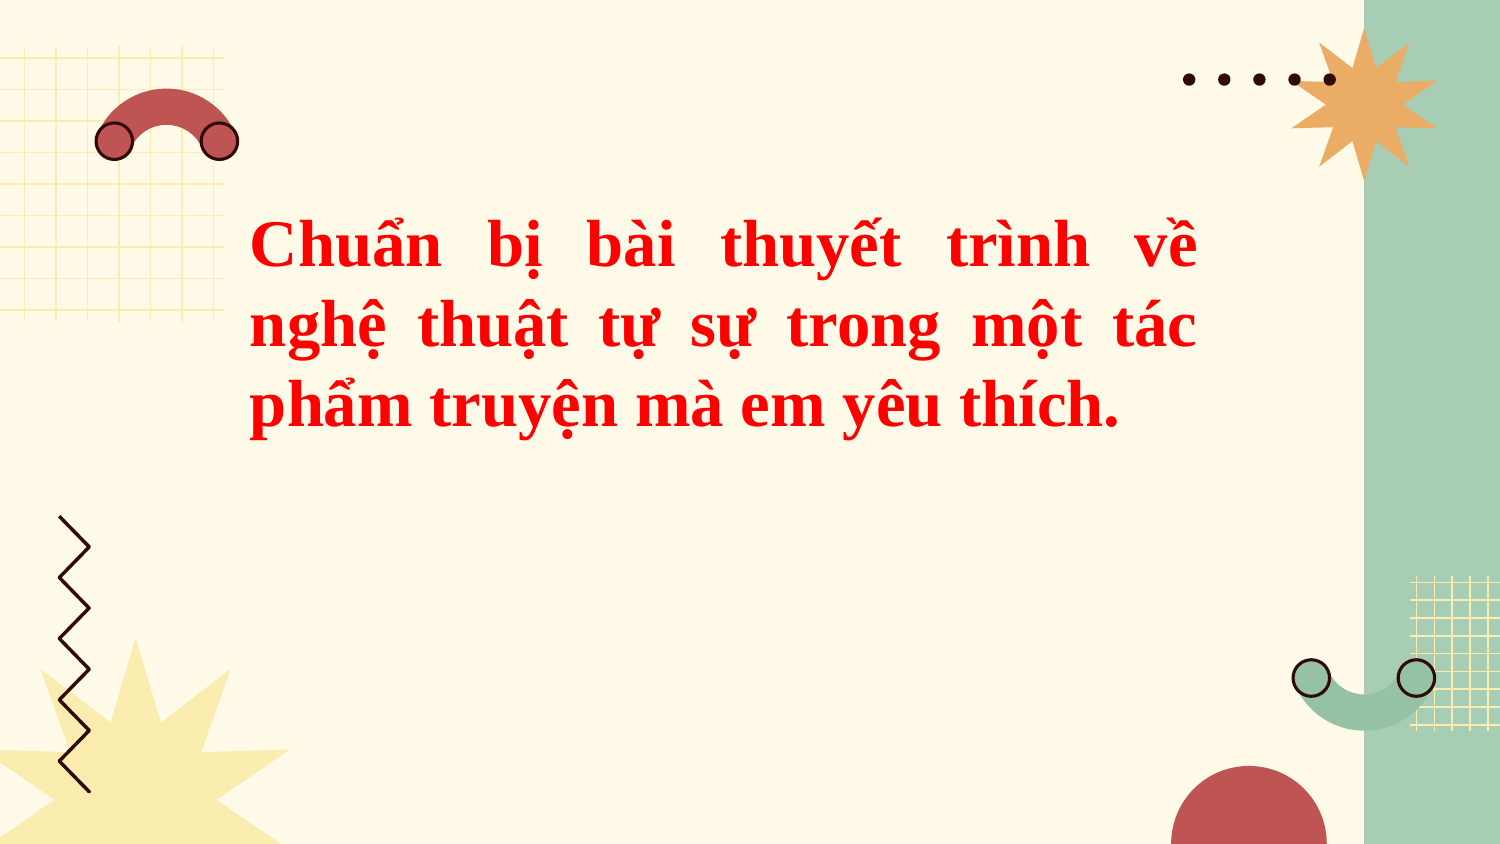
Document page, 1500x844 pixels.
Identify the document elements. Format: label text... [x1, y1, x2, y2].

text_box Chuẩn bị bài thuyết trình về nghệ thuật tự sự trong một tác phẩm truyện mà em yêu thích. [235, 191, 1214, 447]
